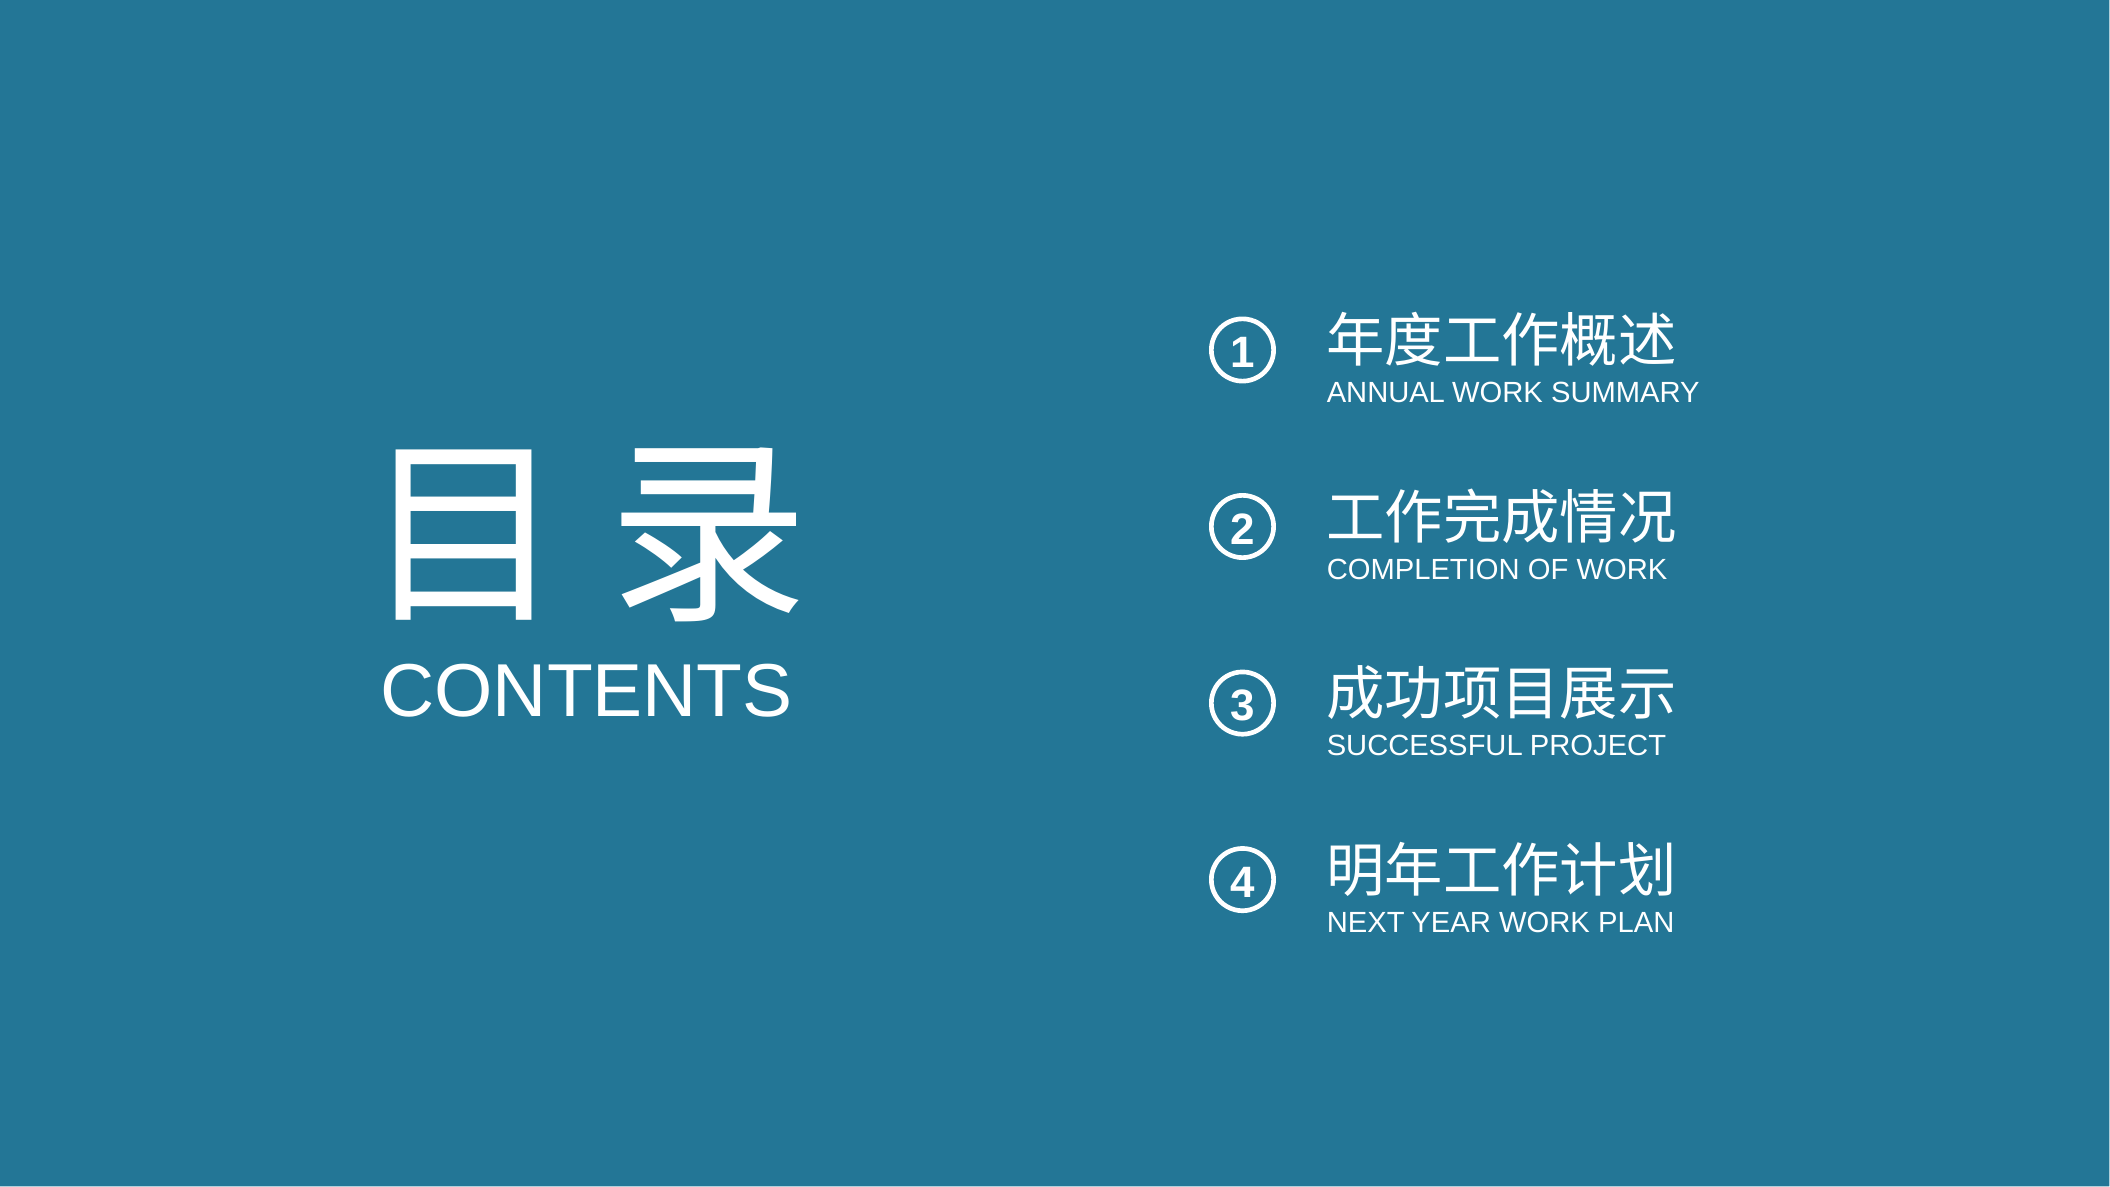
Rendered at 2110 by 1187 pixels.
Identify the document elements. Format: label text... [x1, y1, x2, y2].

text_box 4 [1210, 847, 1275, 912]
text_box [0, 0, 2110, 1187]
text_box 3 [1210, 670, 1275, 736]
text_box CONTENTS [316, 641, 858, 732]
text_box 2 [1210, 494, 1275, 559]
text_box 目 录 [331, 405, 842, 641]
text_box 1 [1210, 317, 1275, 383]
